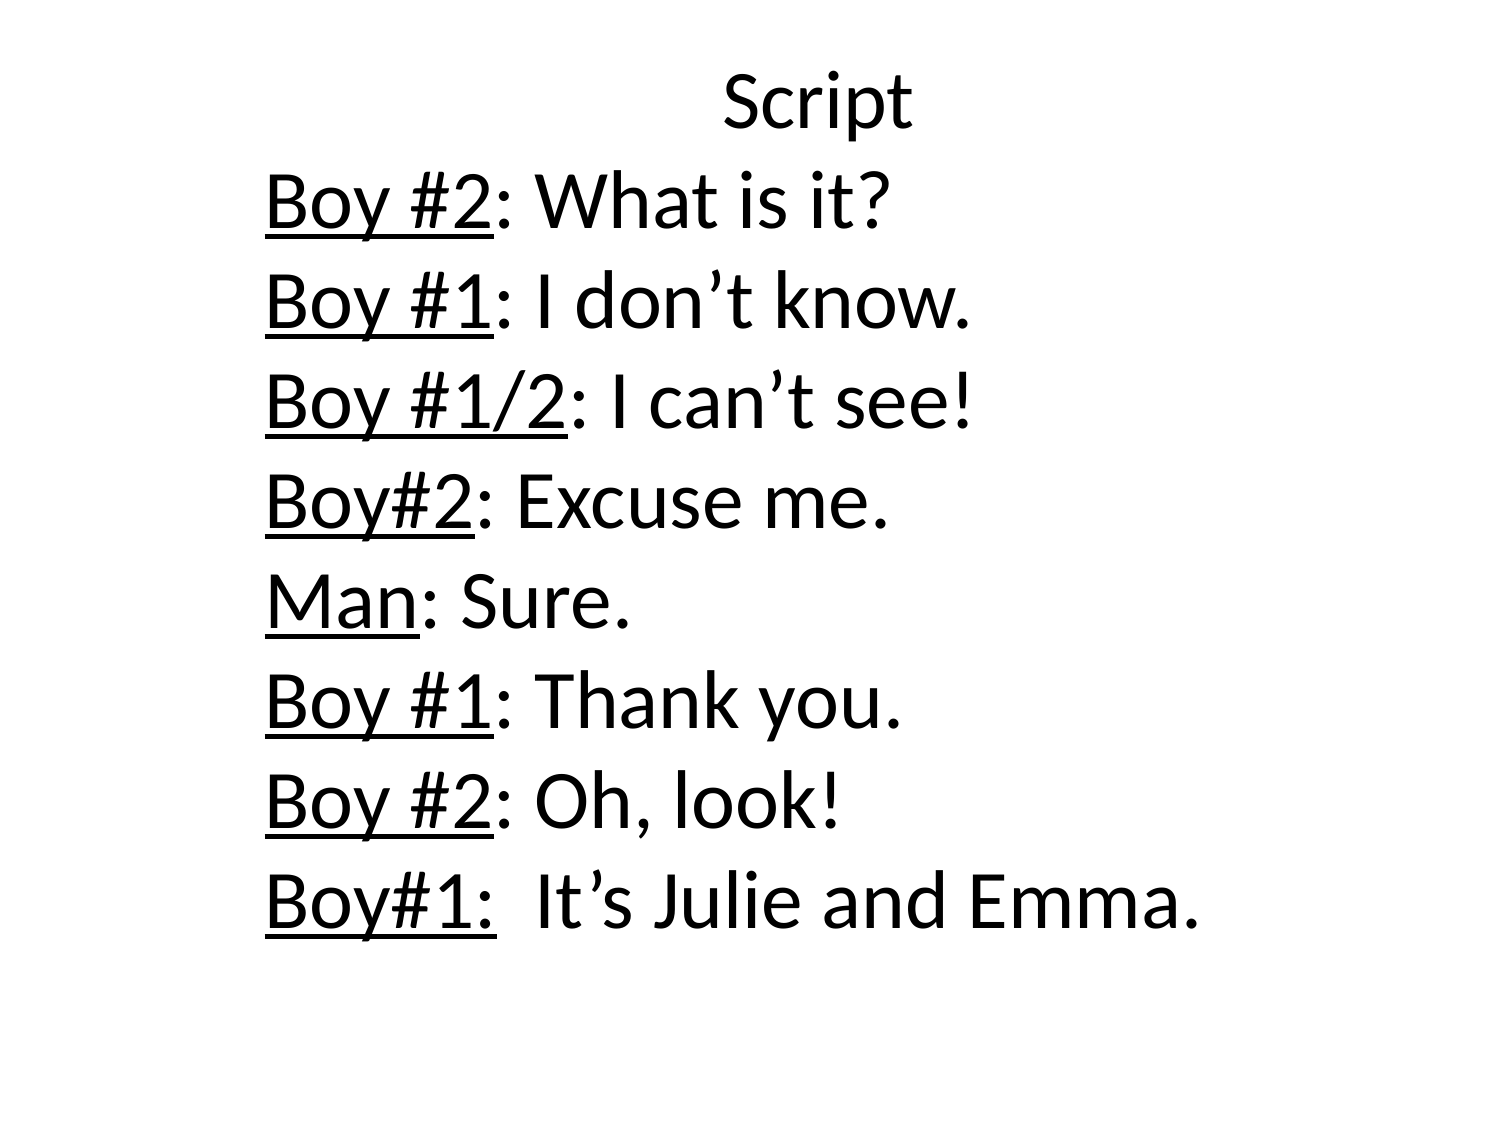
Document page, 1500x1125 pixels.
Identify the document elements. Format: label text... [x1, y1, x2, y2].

text_box Script Boy #2: What is it? Boy #1: I don’t know. Boy #1/2: I can’t see! Boy#2: Excuse me. Man: Sure. Boy #1: Thank you. Boy #2: Oh, look! Boy#1: It’s Julie and Emma. [249, 37, 1388, 953]
